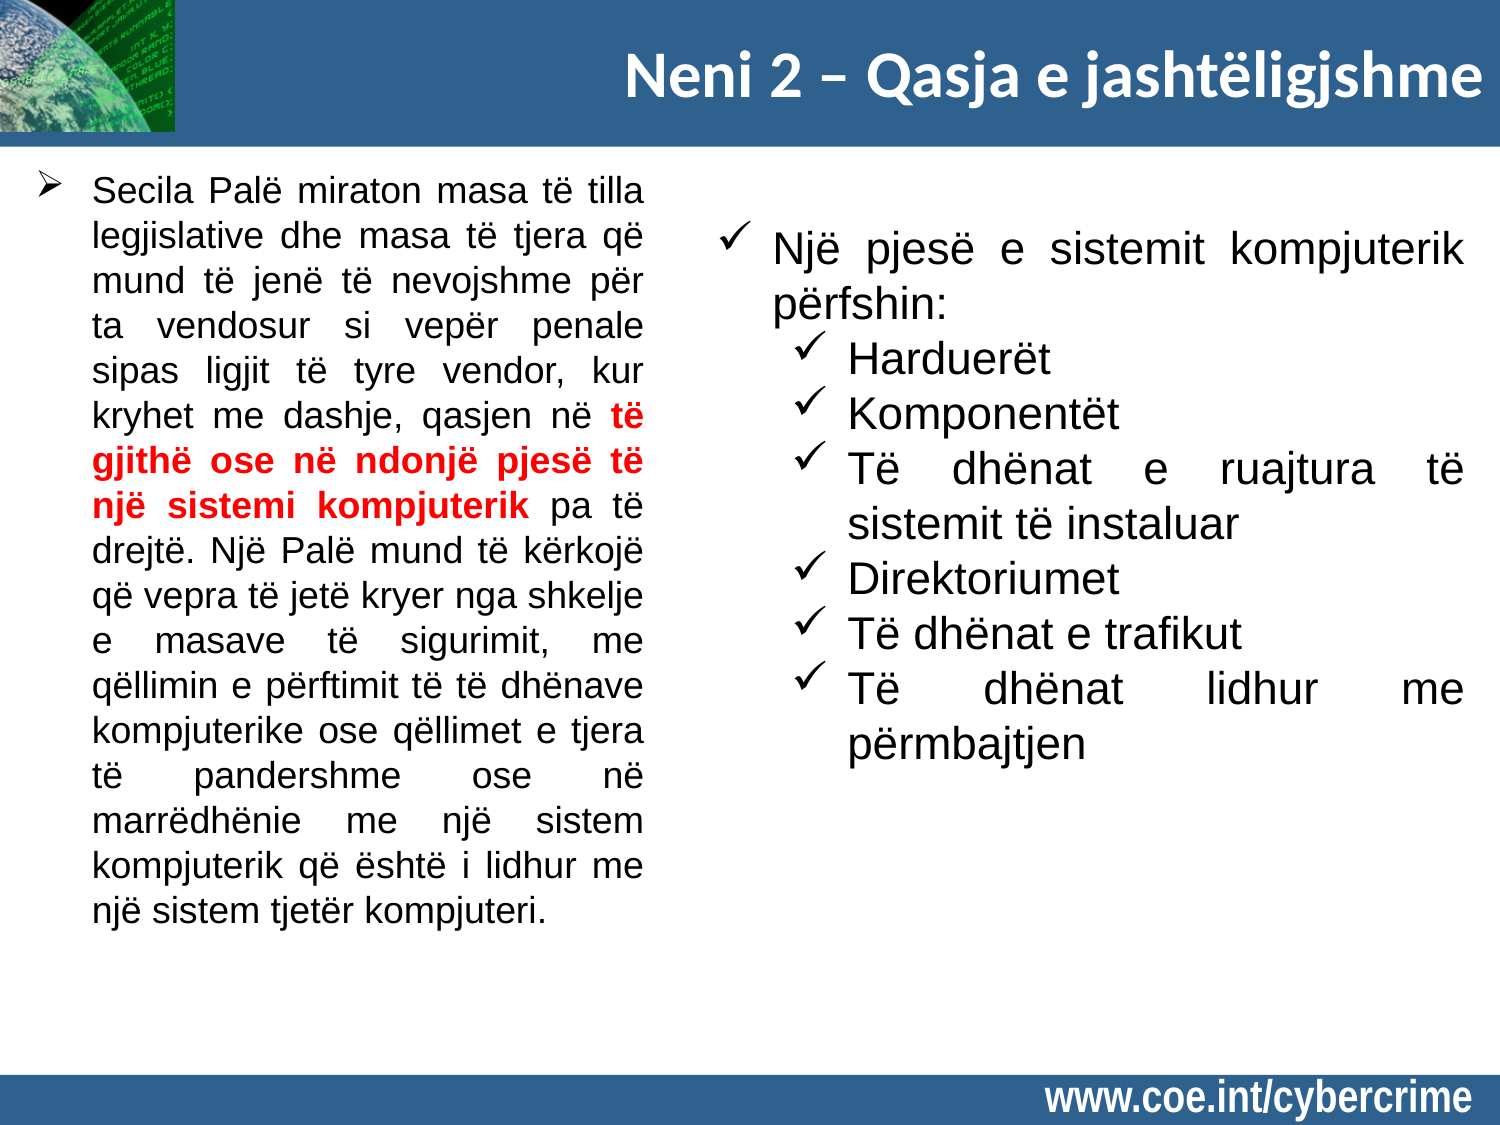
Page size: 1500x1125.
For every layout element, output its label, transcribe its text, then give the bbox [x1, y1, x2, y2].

text_box Një pjesë e sistemit kompjuterik përfshin: Harduerët Komponentët Të dhënat e ruajtura të sistemit të instaluar Direktoriumet Të dhënat e trafikut Të dhënat lidhur me përmbajtjen [701, 211, 1480, 776]
text_box Secila Palë miraton masa të tilla legjislative dhe masa të tjera që mund të jenë të nevojshme për ta vendosur si vepër penale sipas ligjit të tyre vendor, kur kryhet me dashje, qasjen në të gjithë ose në ndonjë pjesë të një sistemi kompjuterik pa të drejtë. Një Palë mund të kërkojë që vepra të jetë kryer nga shkelje e masave të sigurimit, me qëllimin e përftimit të të dhënave kompjuterike ose qëllimet e tjera të pandershme ose në marrëdhënie me një sistem kompjuterik që është i lidhur me një sistem tjetër kompjuteri. [20, 158, 659, 938]
text_box [0, 1073, 1030, 1125]
picture [0, 0, 175, 132]
text_box Neni 2 – Qasja e jashtëligjshme [0, 0, 1500, 149]
text_box www.coe.int/cybercrime [1030, 1059, 1500, 1125]
